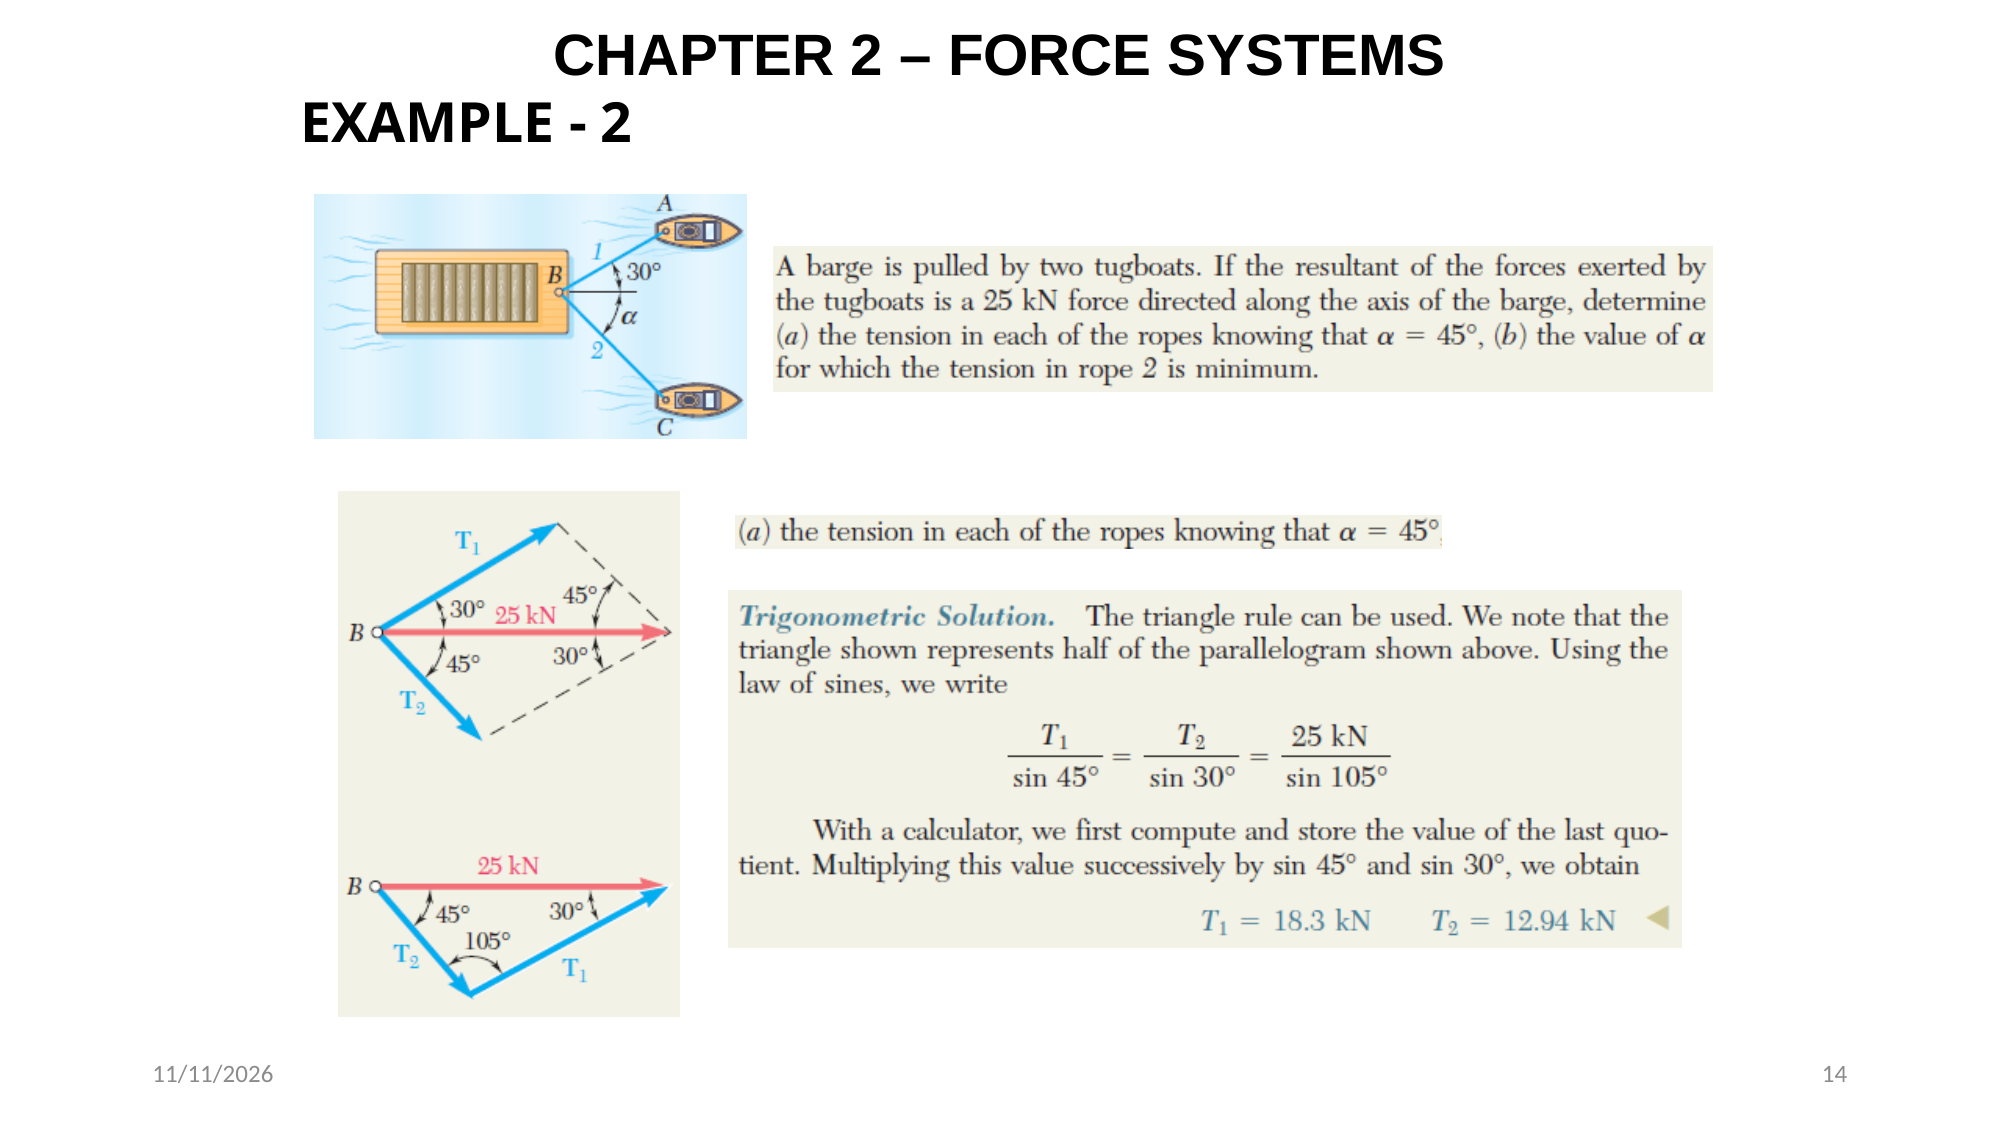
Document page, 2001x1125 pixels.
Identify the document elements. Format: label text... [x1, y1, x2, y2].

picture [314, 194, 747, 439]
slide_number 14 [1412, 1042, 1863, 1103]
picture [735, 515, 1442, 549]
picture [338, 491, 680, 1017]
picture [728, 590, 1682, 948]
picture [773, 246, 1713, 392]
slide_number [137, 1042, 588, 1103]
text_box CHAPTER 2 – FORCE SYSTEMS [273, 9, 1727, 95]
title EXAMPLE - 2 [285, 95, 1704, 162]
